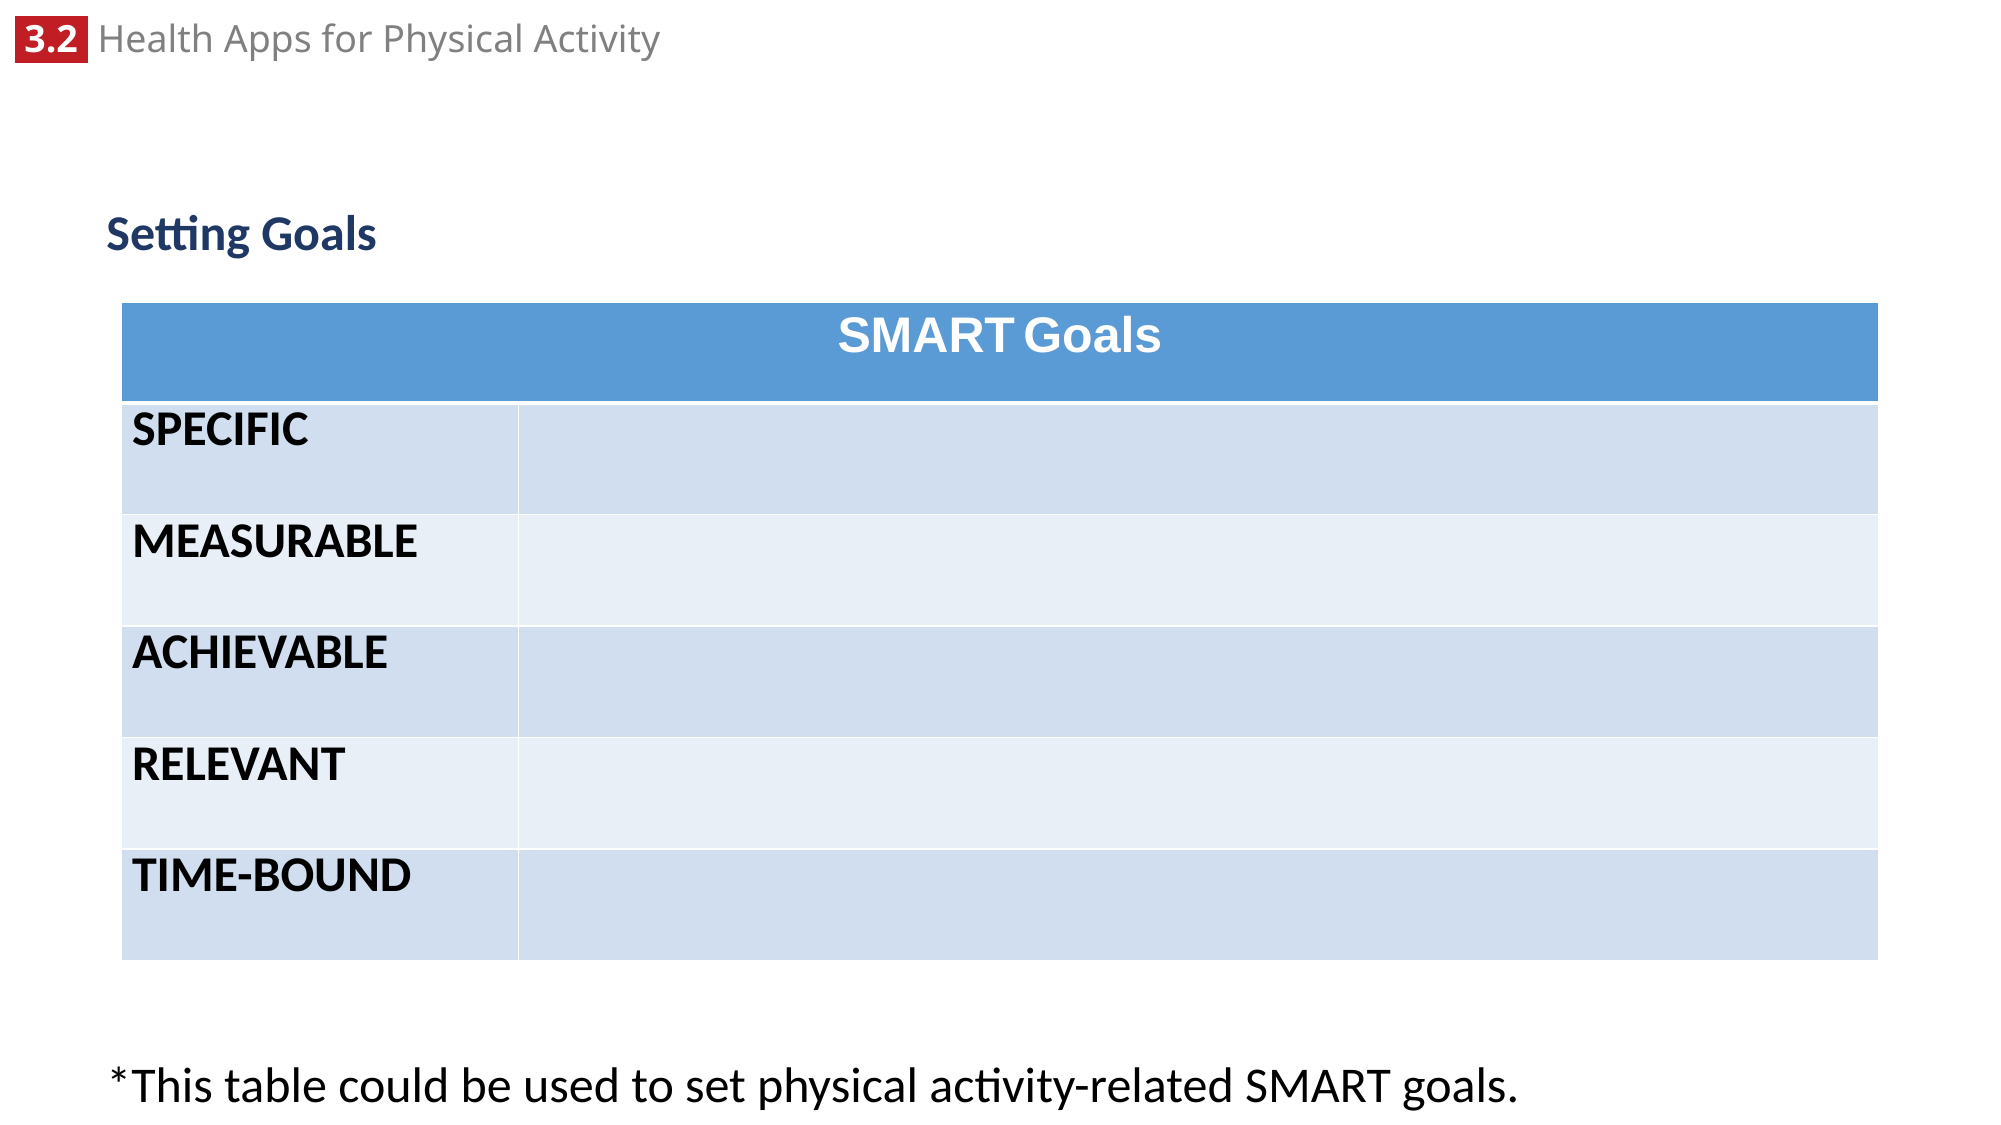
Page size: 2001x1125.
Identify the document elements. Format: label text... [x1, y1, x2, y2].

text_box [55, 291, 2000, 399]
table_cell [519, 405, 1878, 514]
table_cell [519, 850, 1878, 960]
table_cell [519, 515, 1878, 625]
table_cell SPECIFIC [122, 405, 518, 514]
table_cell TIME-BOUND [122, 850, 518, 960]
table_cell MEASURABLE [122, 515, 518, 625]
table_cell [519, 738, 1878, 848]
table_cell RELEVANT [122, 738, 518, 848]
table_cell ACHIEVABLE [122, 627, 518, 737]
table_cell [519, 627, 1878, 737]
list *This table could be used to set physical activity-related SMART goals. [91, 1045, 1906, 1102]
title Setting Goals [91, 177, 1906, 297]
